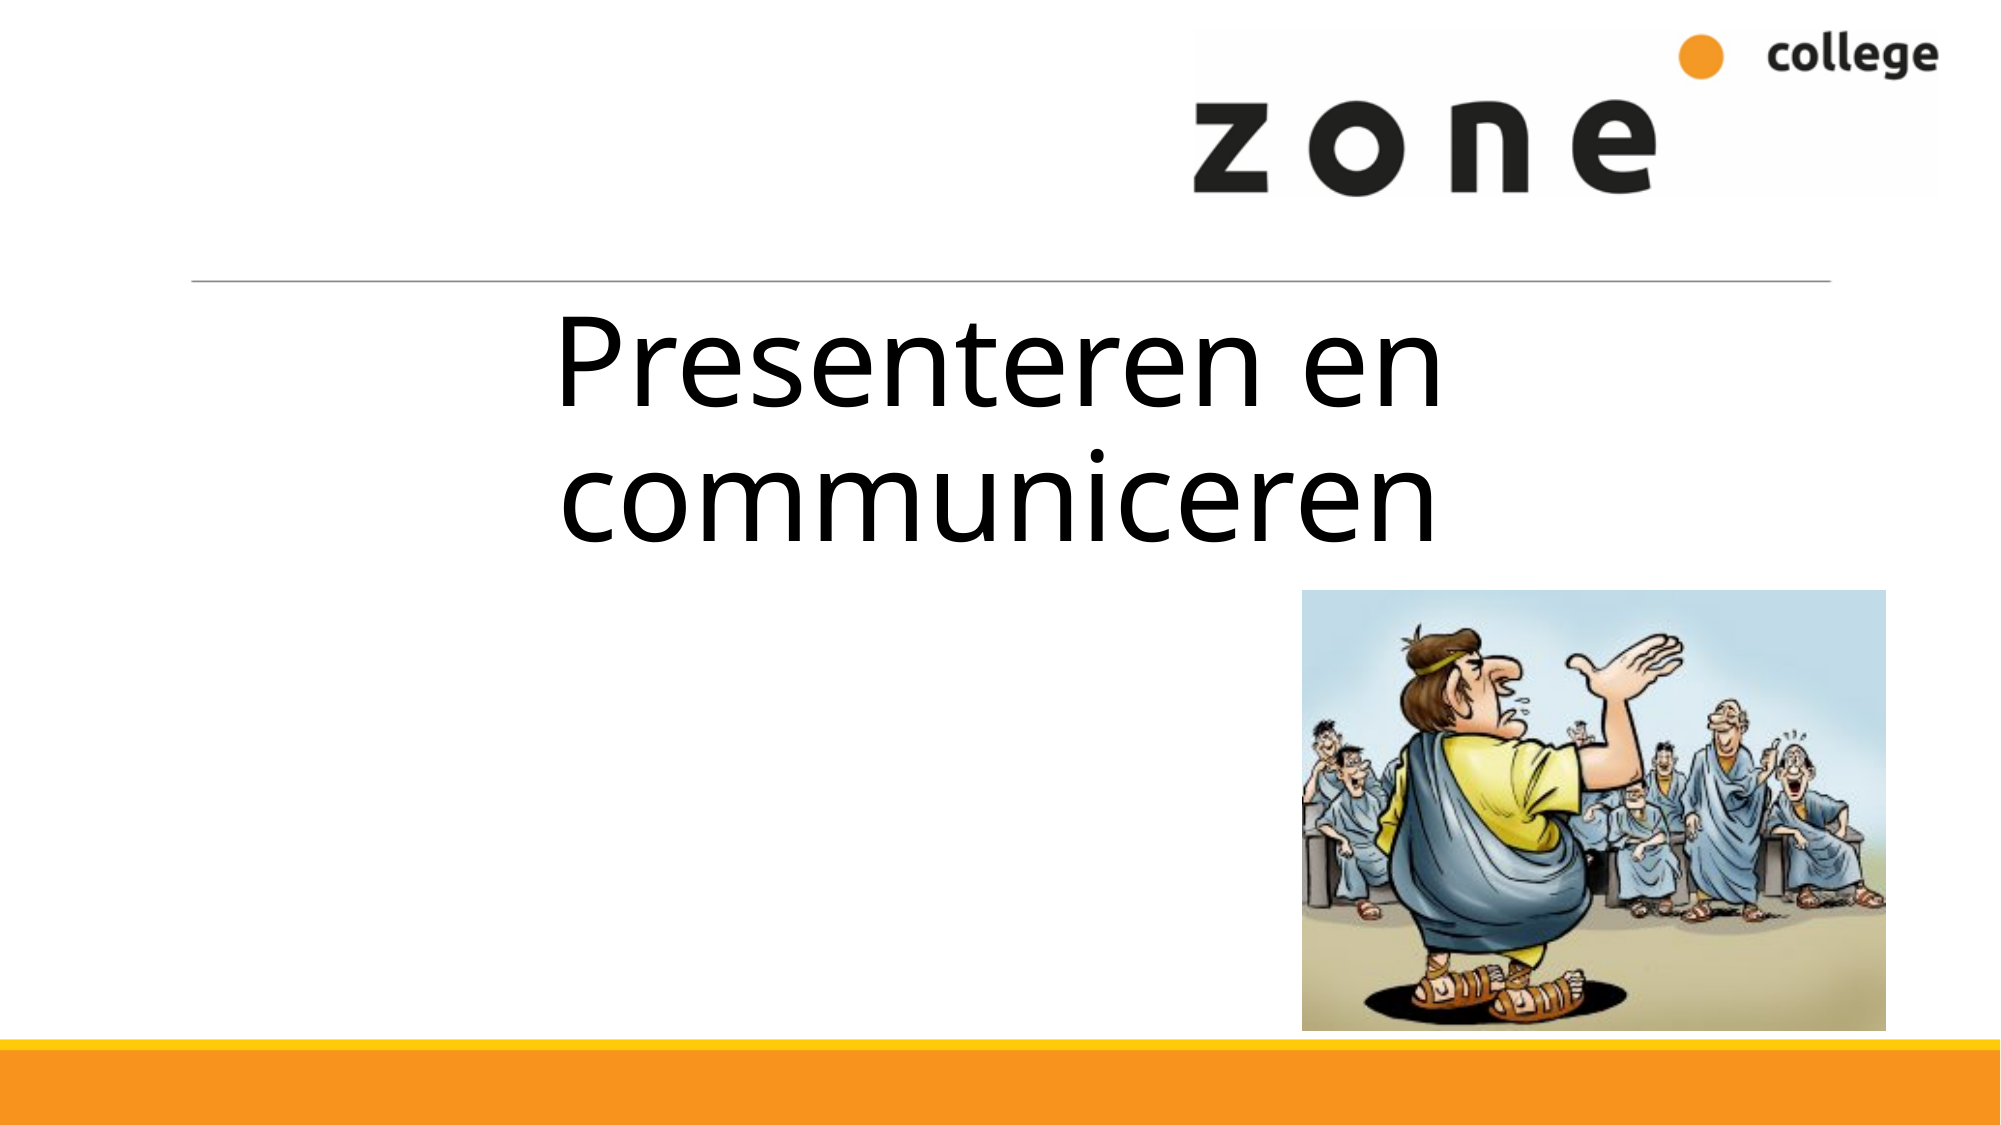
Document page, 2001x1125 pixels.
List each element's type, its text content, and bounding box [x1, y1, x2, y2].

picture [0, 0, 2001, 1125]
title Presenteren en communiceren [249, 184, 1750, 576]
